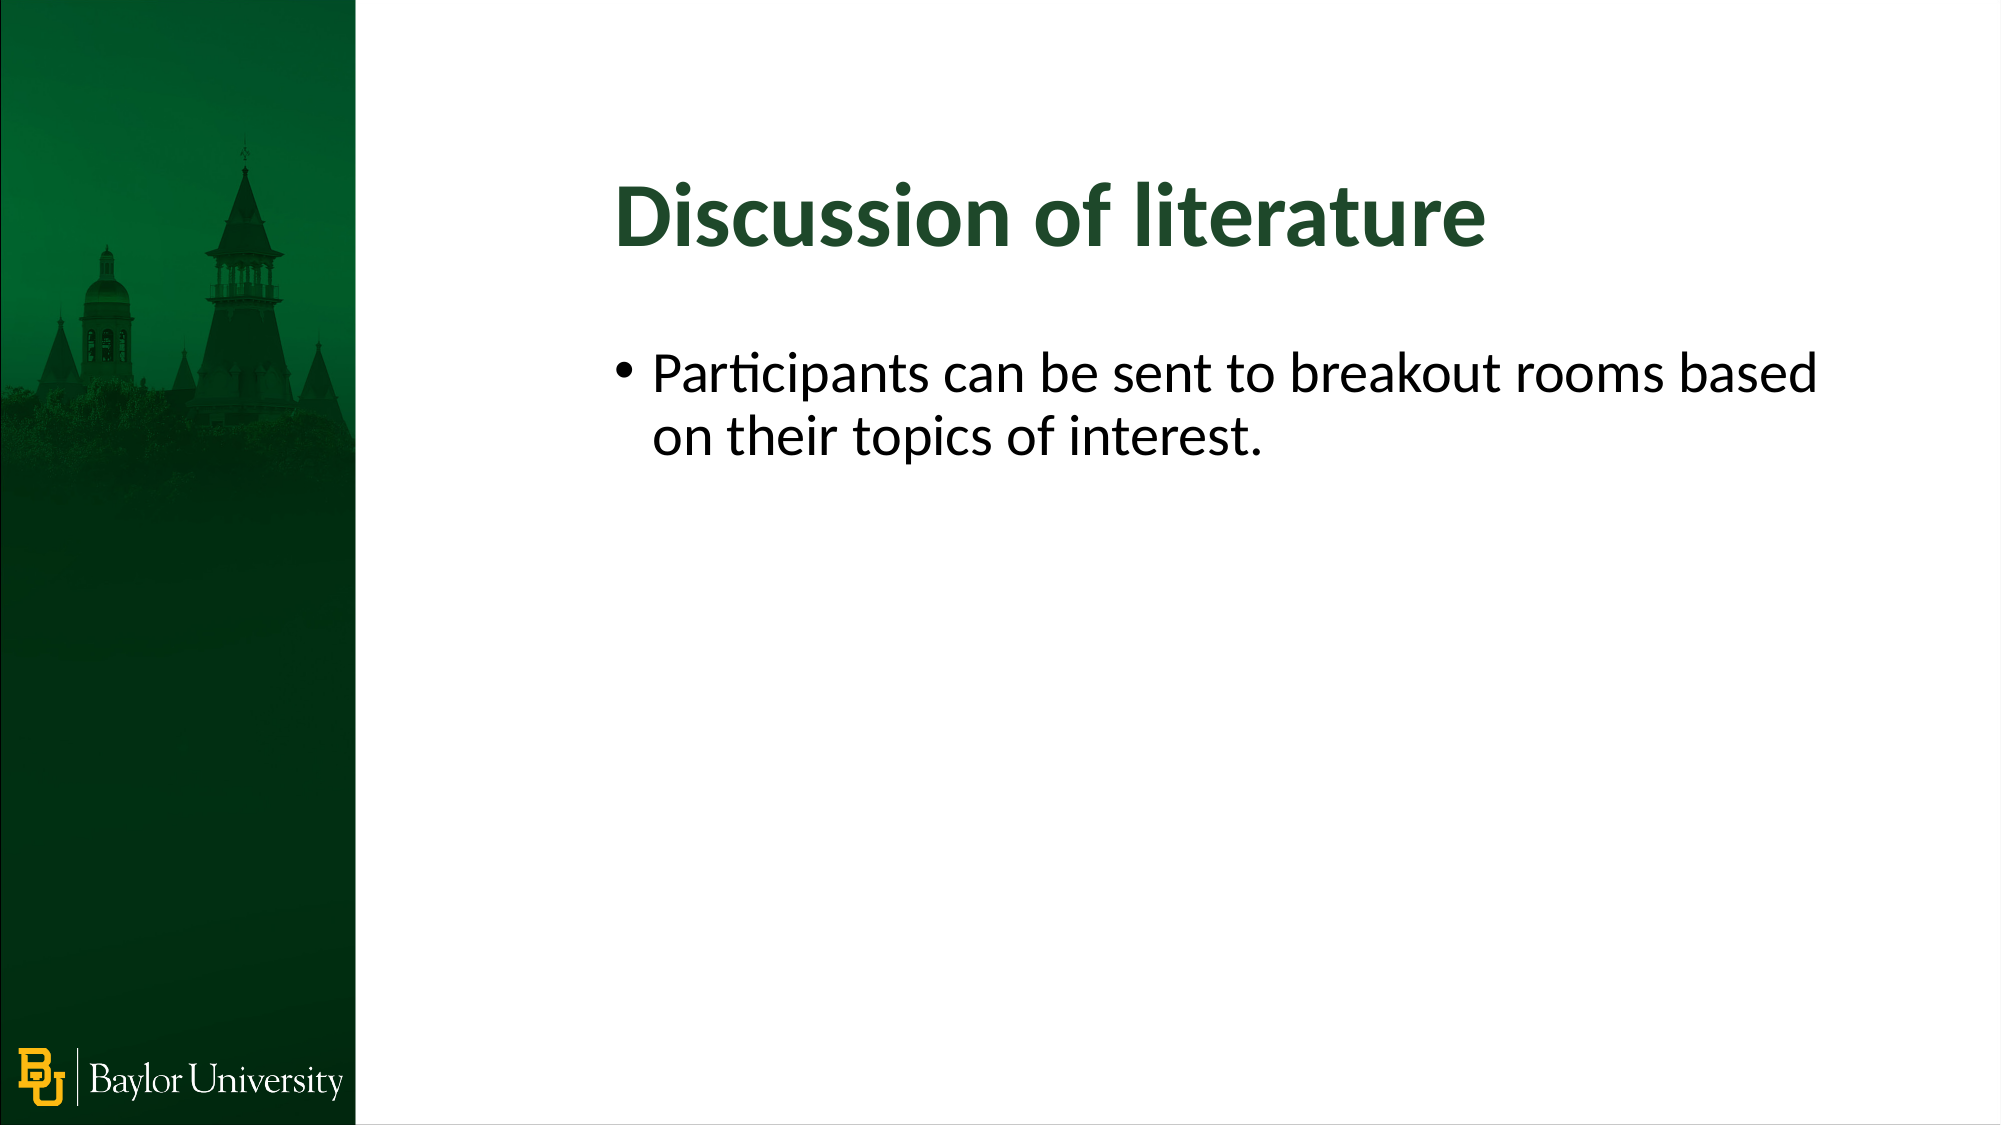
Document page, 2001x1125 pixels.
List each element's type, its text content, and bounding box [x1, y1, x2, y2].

text_box Participants can be sent to breakout rooms based on their topics of interest. [599, 334, 1843, 966]
text_box Discussion of literature [599, 159, 1753, 304]
picture [0, 0, 2001, 1125]
